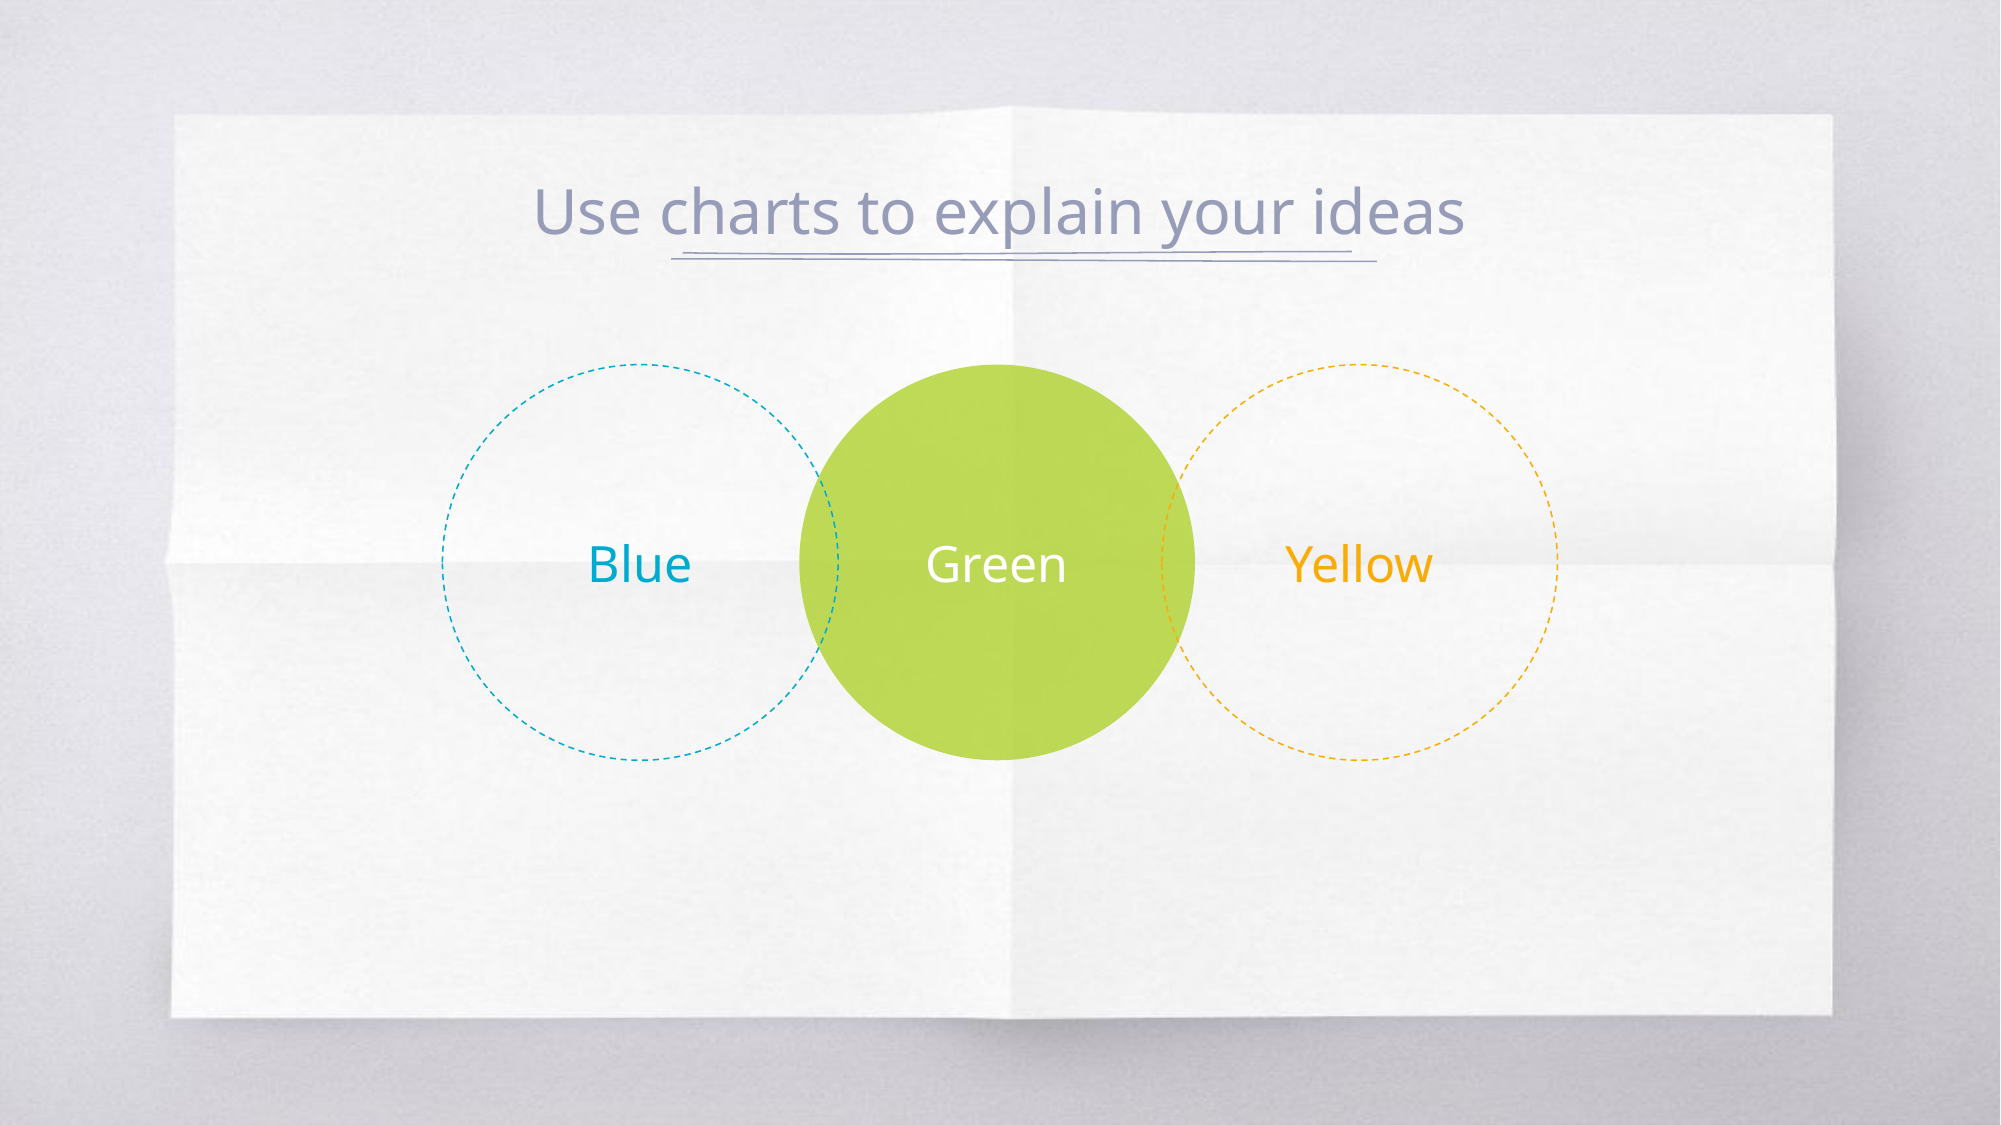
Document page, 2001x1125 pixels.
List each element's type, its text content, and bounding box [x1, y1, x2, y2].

text_box Yellow [1161, 364, 1558, 761]
picture [0, 0, 2001, 1125]
title Use charts to explain your ideas [418, 113, 1582, 263]
text_box Blue [442, 364, 839, 761]
text_box Green [819, 364, 1178, 761]
